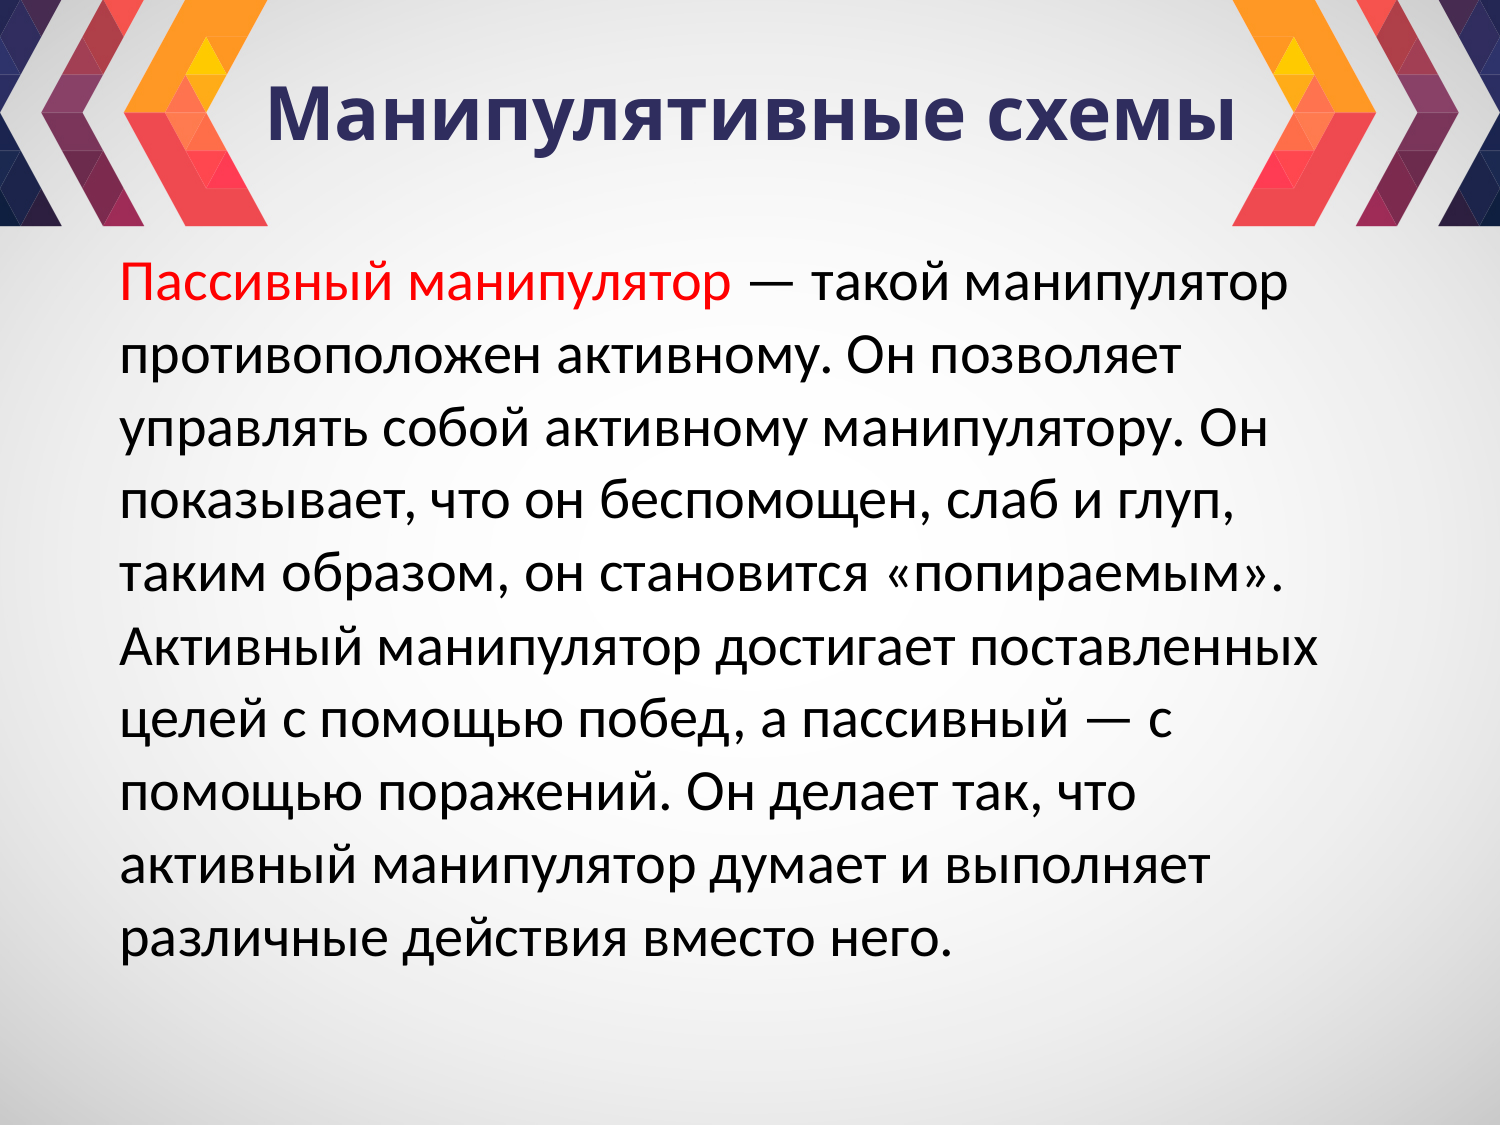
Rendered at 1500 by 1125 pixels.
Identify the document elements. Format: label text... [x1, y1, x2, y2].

title Манипулятивные схемы [209, 59, 1293, 173]
picture [0, 0, 1500, 1125]
list Пассивный манипулятор — такой манипулятор противоположен активному. Он позволяет управлять собой активному манипулятору. Он показывает, что он беспомощен, слаб и глуп, таким образом, он становится «попираемым». Активный манипулятор достигает поставленных целей с помощью побед, а пассивный — с помощью поражений. Он делает так, что активный манипулятор думает и выполняет различные действия вместо него. [104, 231, 1399, 988]
